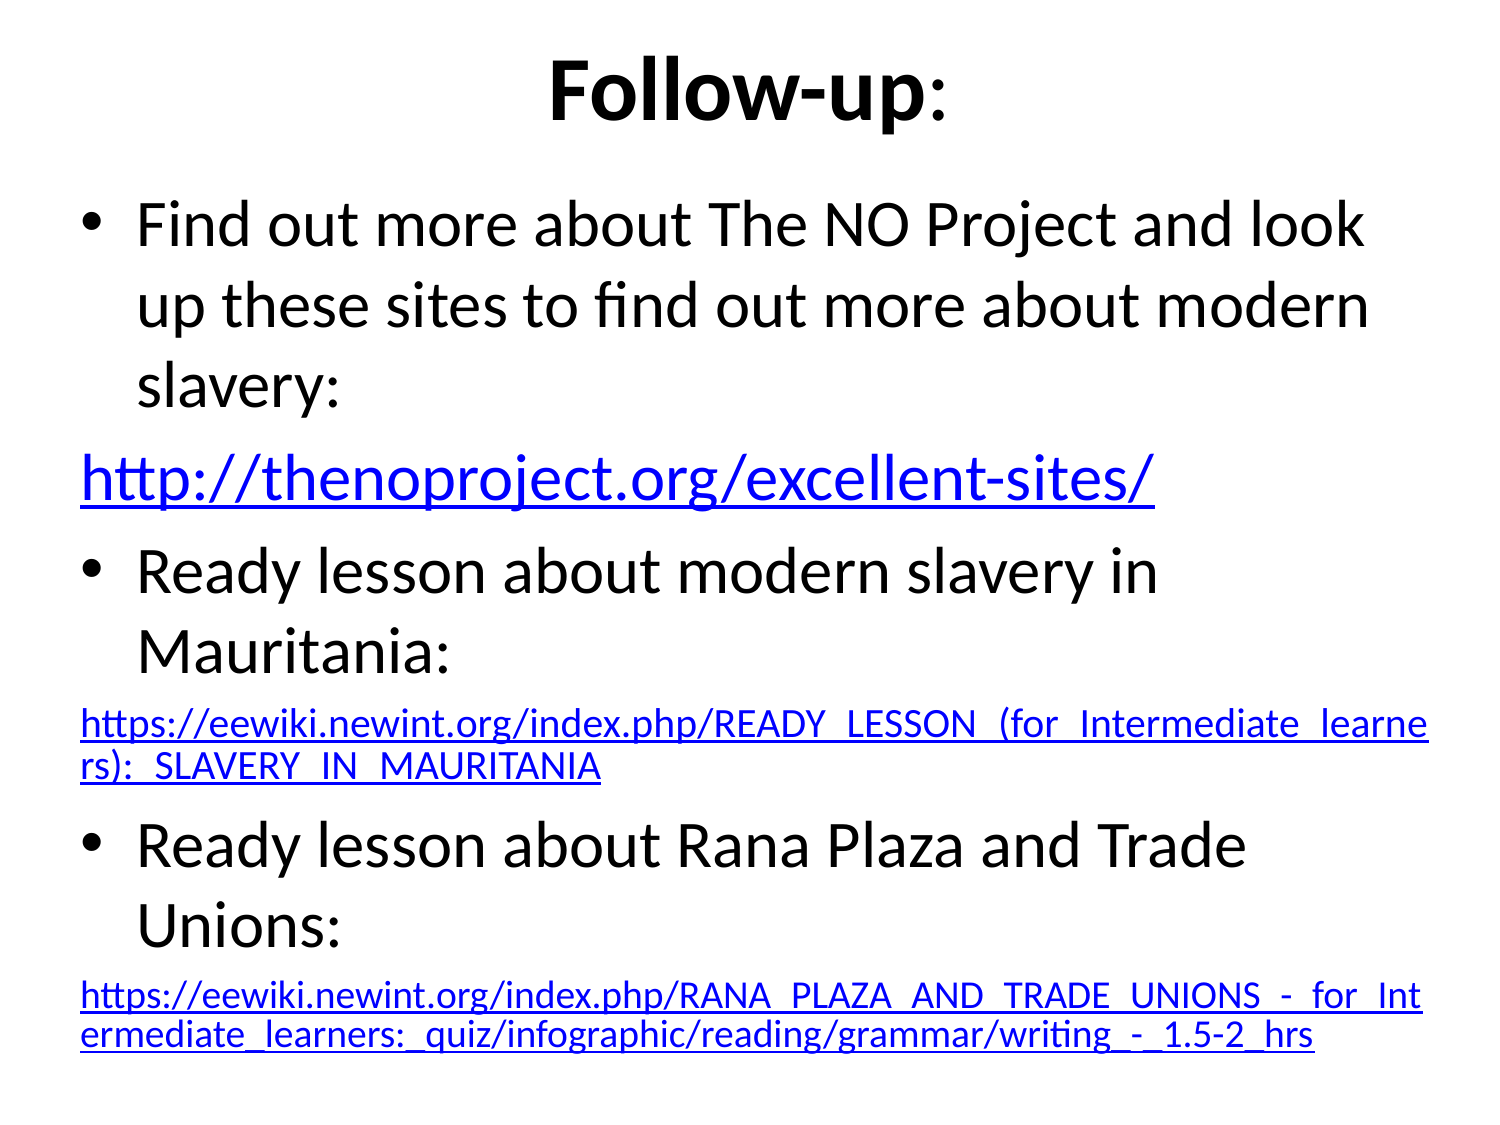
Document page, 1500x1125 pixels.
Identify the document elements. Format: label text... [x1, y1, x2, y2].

list Find out more about The NO Project and look up these sites to find out more about modern slavery: http://thenoproject.org/excellent-sites/ Ready lesson about modern slavery in Mauritania: https://eewiki.newint.org/index.php/READY_LESSON_(for_Intermediate_learners):_SLAVERY_IN_MAURITANIA Ready lesson about Rana Plaza and Trade Unions: https://eewiki.newint.org/index.php/RANA_PLAZA_AND_TRADE_UNIONS_-_for_Intermediate_learners:_quiz/infographic/reading/grammar/writing_-_1.5-2_hrs [64, 172, 1447, 1071]
title Follow-up: [75, 19, 1425, 149]
